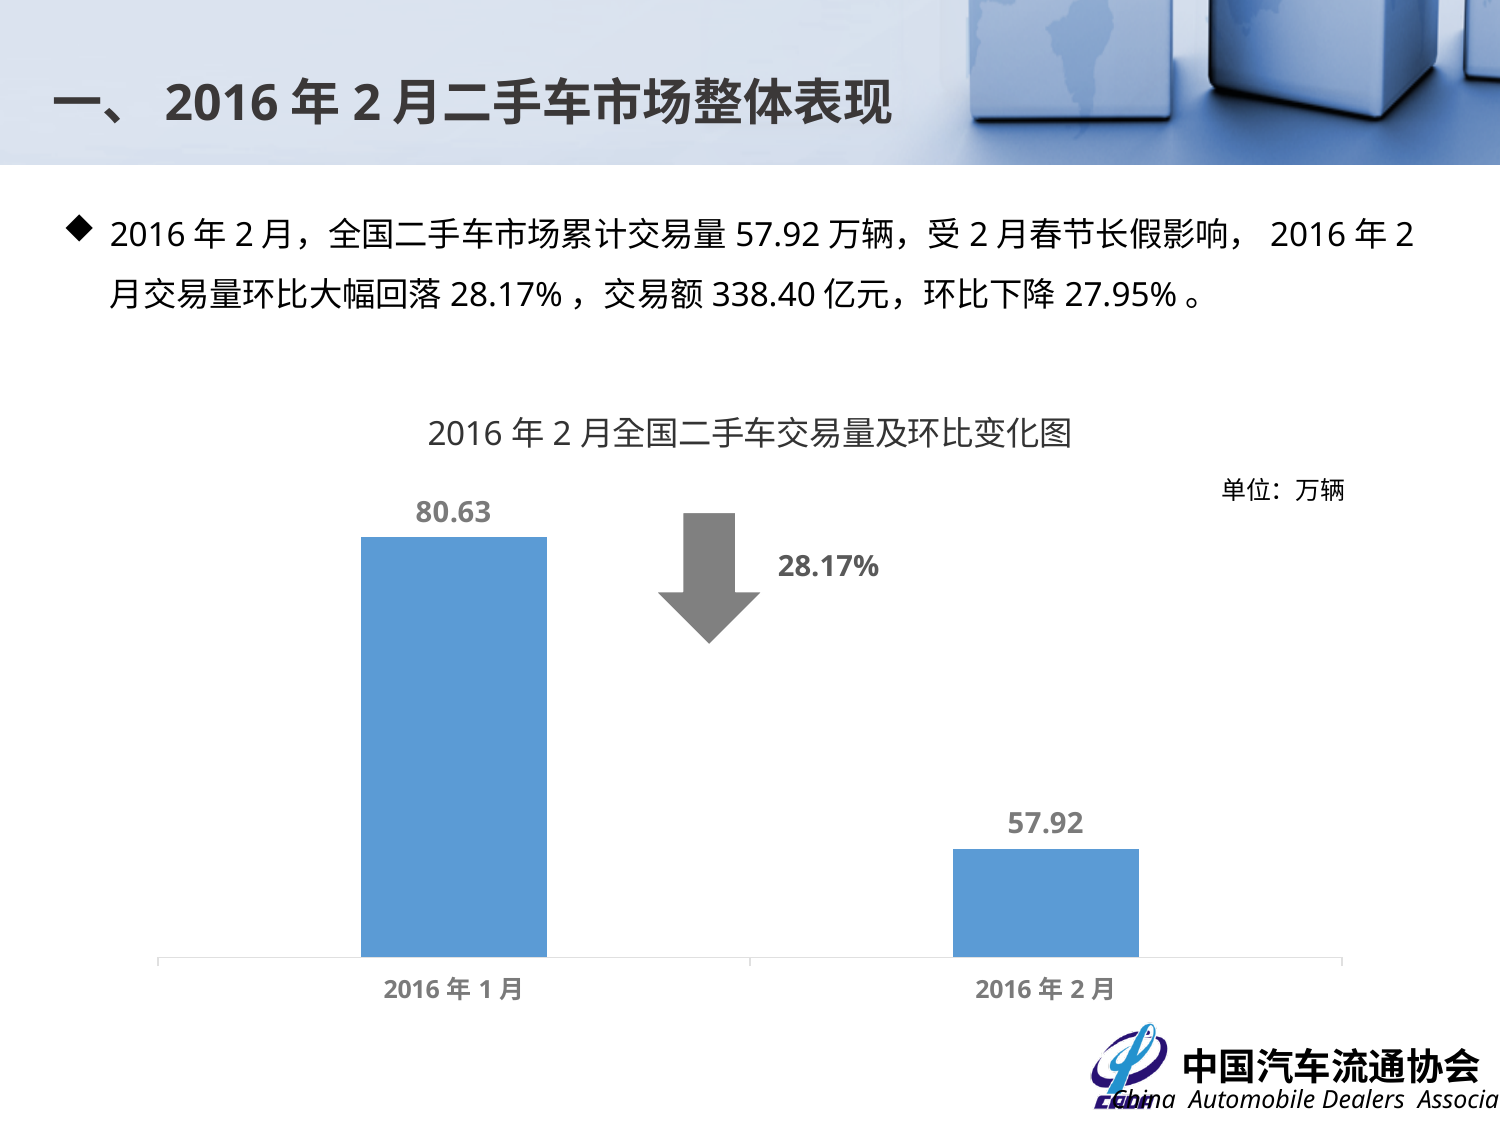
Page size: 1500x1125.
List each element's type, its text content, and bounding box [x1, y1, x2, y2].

picture [1086, 1020, 1172, 1114]
picture [0, 0, 1500, 165]
text_box 2016年2月，全国二手车市场累计交易量57.92万辆，受2月春节长假影响，2016年2月交易量环比大幅回落28.17%，交易额338.40亿元，环比下降27.95%。 [47, 185, 1453, 321]
picture [1164, 1096, 1171, 1106]
chart [133, 380, 1367, 1020]
text_box 一、2016年2月二手车市场整体表现 [37, 62, 1351, 139]
